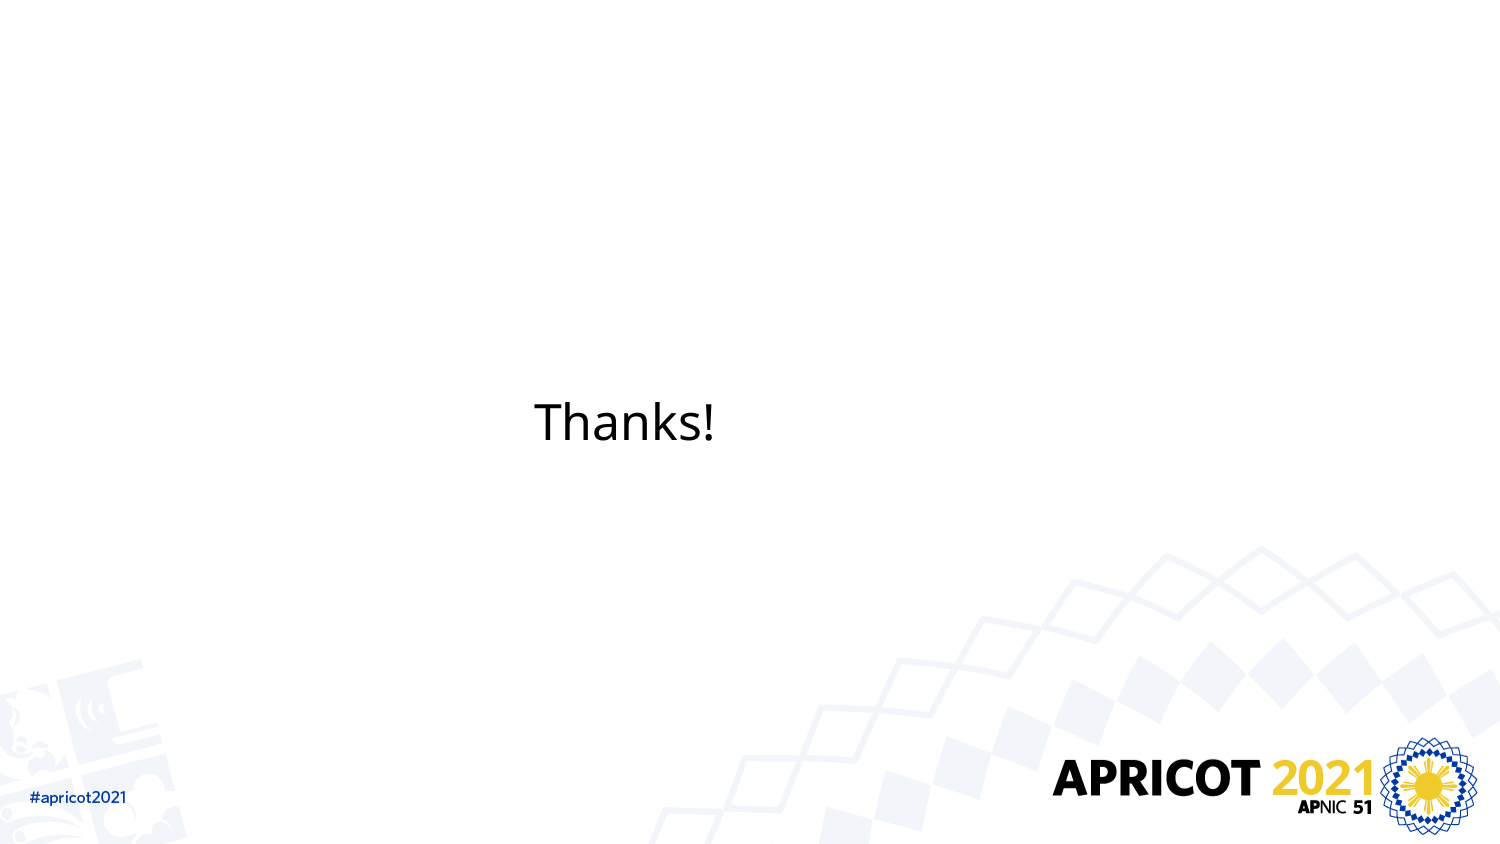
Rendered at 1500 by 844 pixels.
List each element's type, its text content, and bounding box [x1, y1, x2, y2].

text_box Thanks! [519, 382, 732, 458]
picture [0, 0, 1500, 844]
